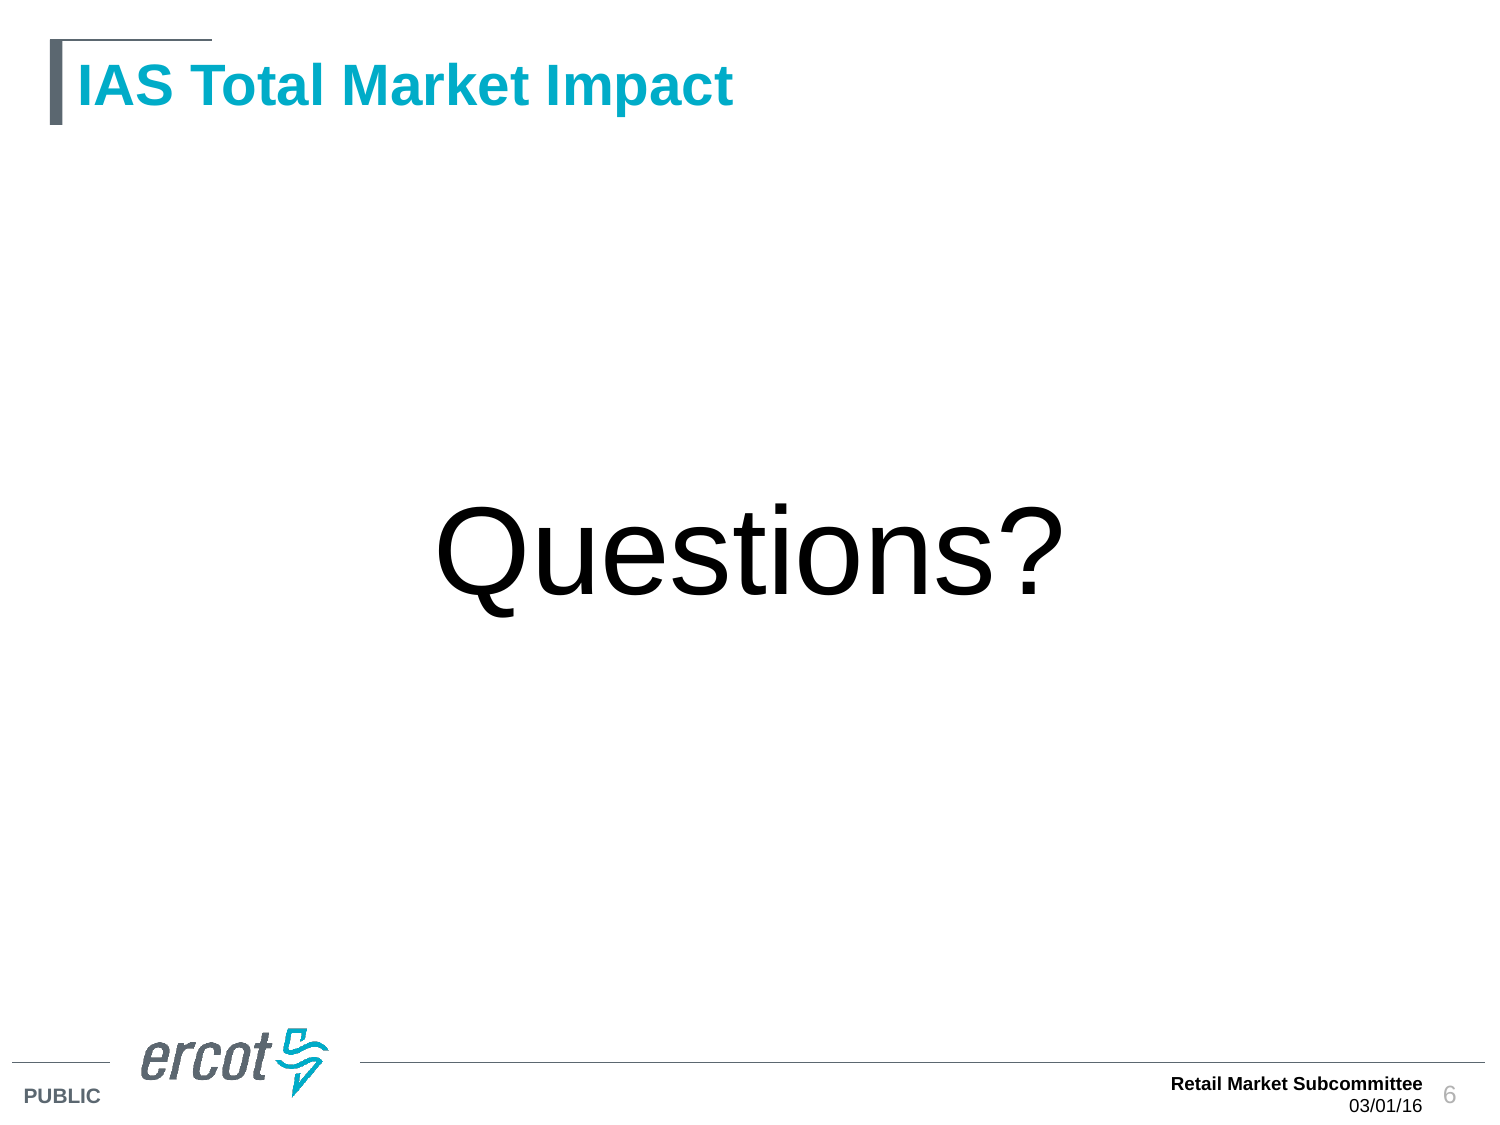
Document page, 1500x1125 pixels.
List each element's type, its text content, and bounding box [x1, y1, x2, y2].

title IAS Total Market Impact [62, 39, 1450, 228]
slide_number 6 [1438, 1076, 1488, 1112]
picture [137, 1024, 332, 1100]
list Questions? [50, 287, 1450, 997]
text_box Retail Market Subcommittee 03/01/16 [1124, 1064, 1438, 1125]
